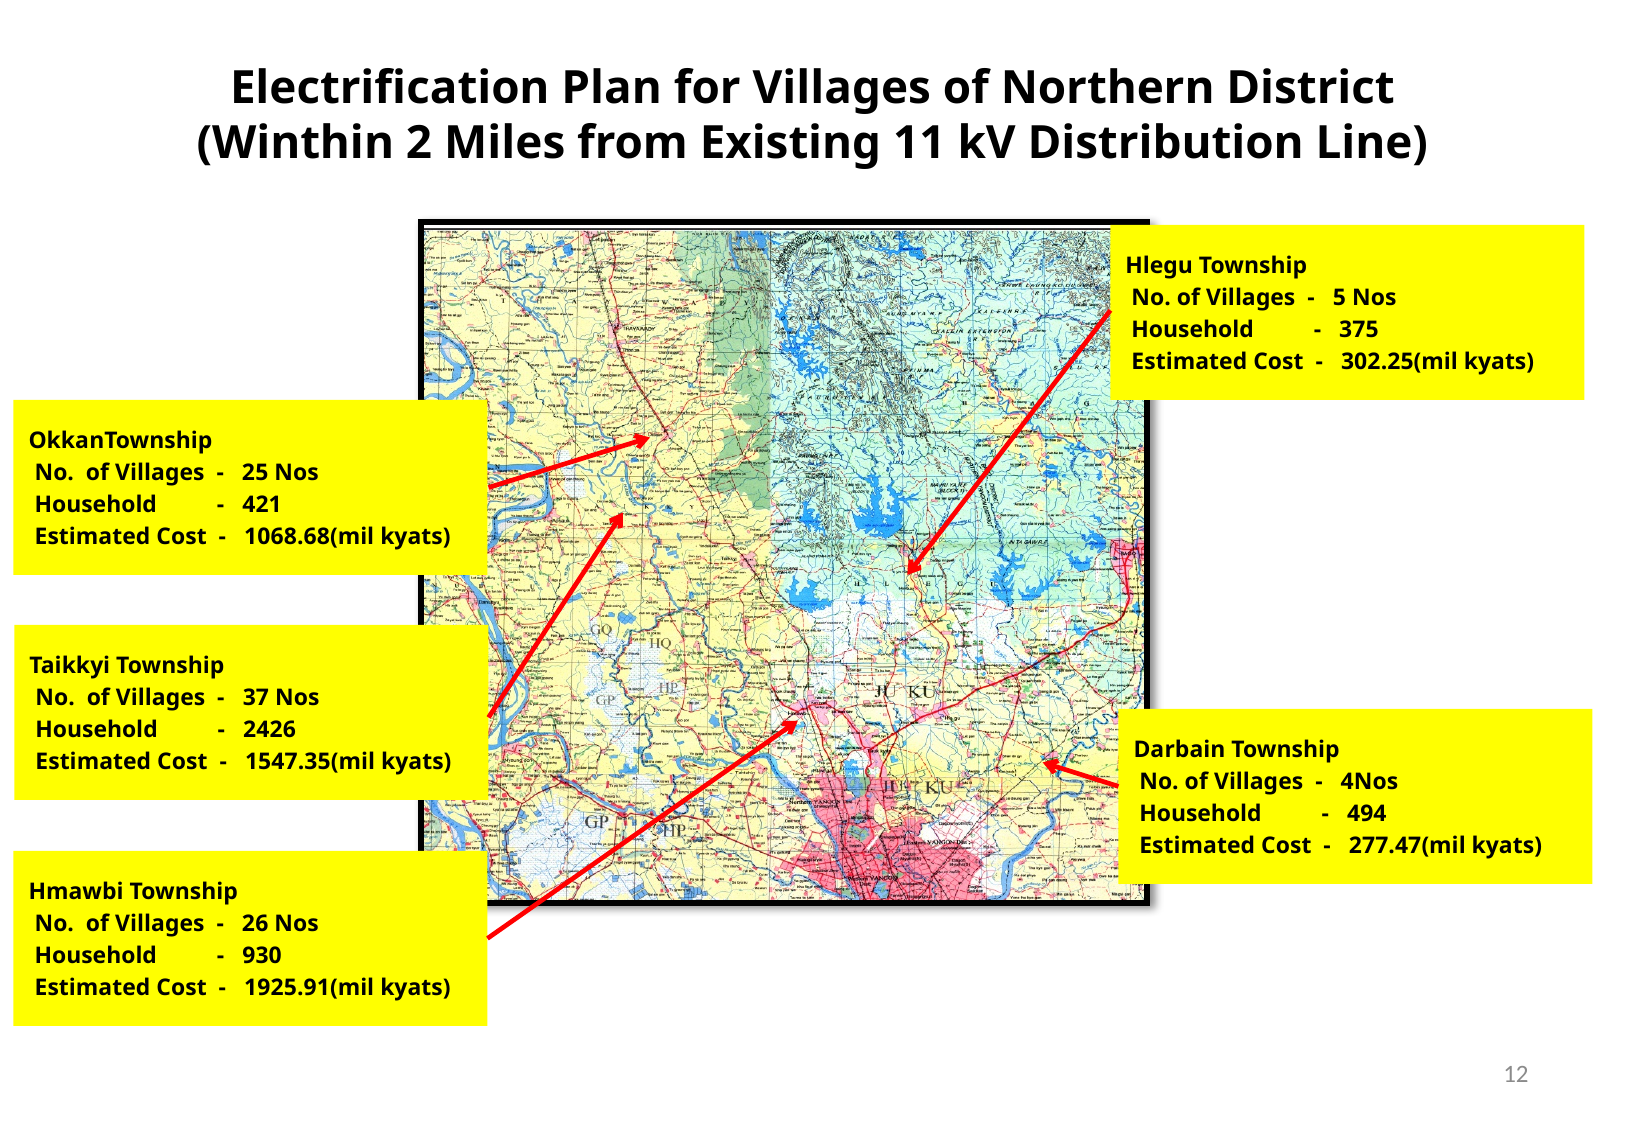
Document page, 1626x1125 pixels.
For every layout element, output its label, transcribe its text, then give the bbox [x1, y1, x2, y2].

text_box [1042, 762, 1119, 787]
text_box Darbain Township No. of Villages - 4Nos Household - 494 Estimated Cost - 277.47(mil kyats) [1150, 708, 1593, 884]
text_box Hlegu Township No. of Villages - 5 Nos Household - 375 Estimated Cost - 302.25(mil kyats) [1145, 224, 1585, 400]
text_box Taikkyi Township No. of Villages - 37 Nos Household - 2426 Estimated Cost - 1547.35(mil kyats) [14, 624, 418, 800]
text_box Electrification Plan for Villages of Northern District (Winthin 2 Miles from Existing 11 kV Distribution Line) [0, 49, 1625, 175]
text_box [906, 310, 1111, 576]
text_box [488, 512, 624, 718]
slide_number 12 [1164, 1042, 1544, 1103]
text_box Hmawbi Township No. of Villages - 26 Nos Household - 930 Estimated Cost - 1925.91(mil kyats) [13, 850, 488, 1026]
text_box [488, 437, 651, 488]
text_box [487, 720, 799, 939]
text_box OkkanTownship No. of Villages - 25 Nos Household - 421 Estimated Cost - 1068.68(mil kyats) [13, 399, 418, 575]
picture [423, 224, 1145, 901]
